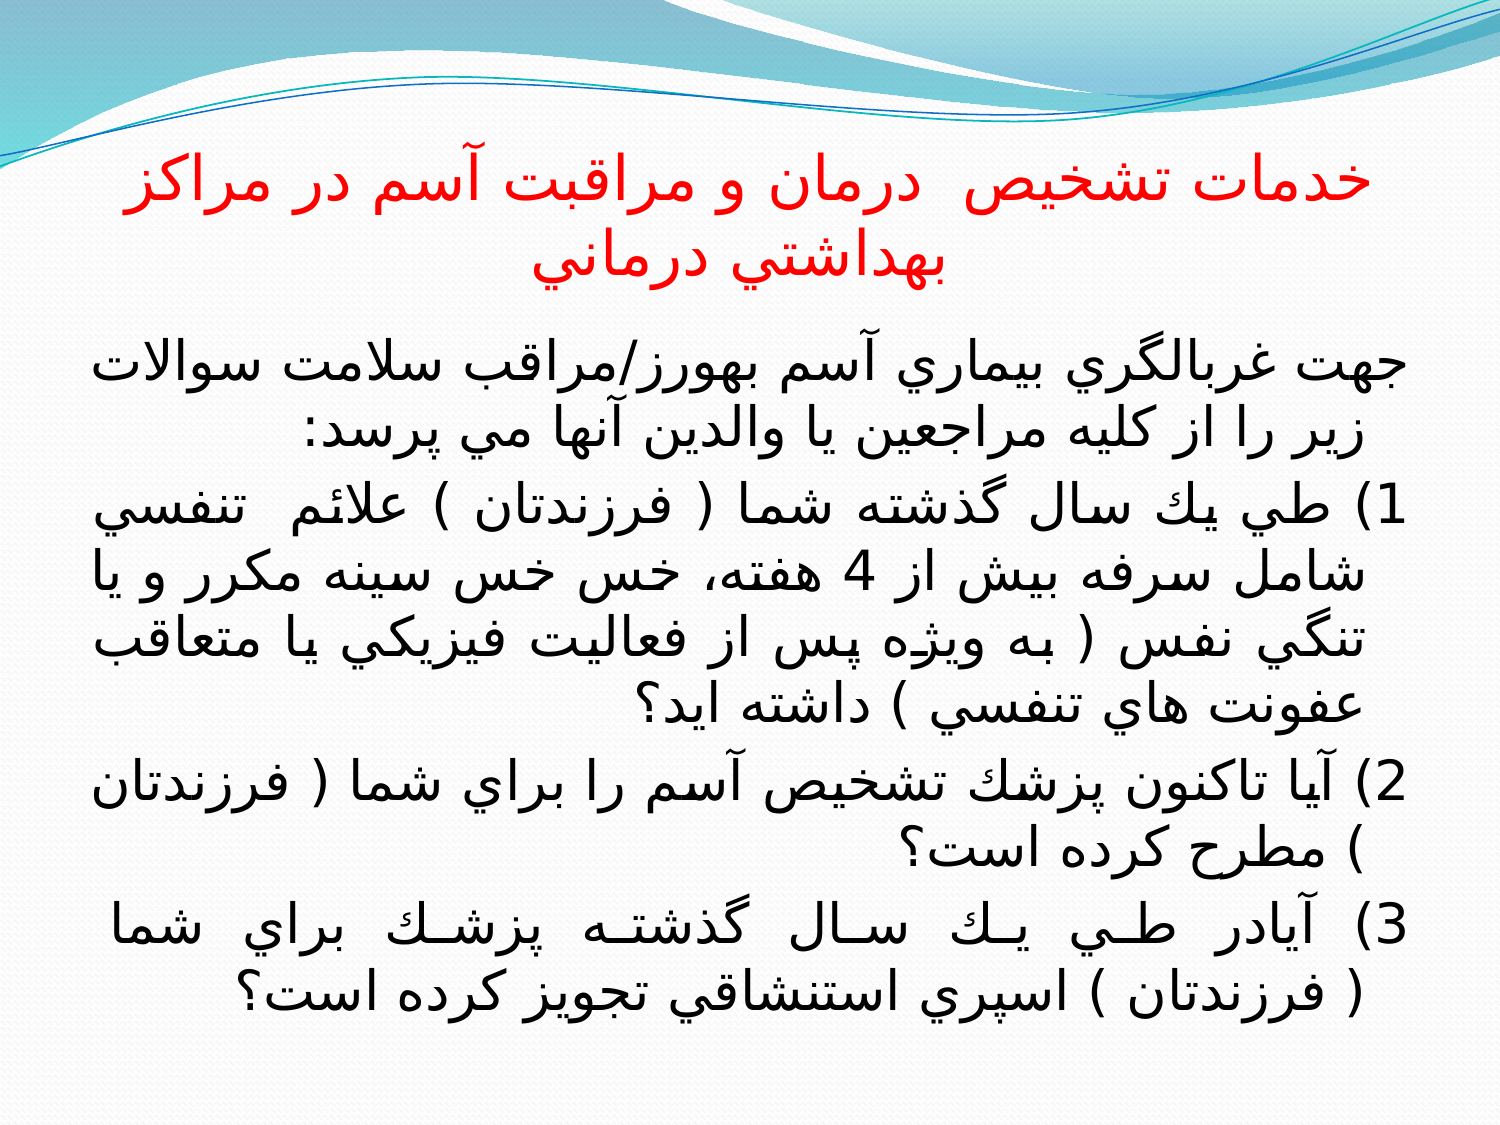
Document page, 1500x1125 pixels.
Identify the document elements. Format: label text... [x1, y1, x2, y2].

title خدمات تشخيص درمان و مراقبت آسم در مراكز بهداشتي درماني [76, 115, 1424, 303]
list جهت غربالگري بيماري آسم بهورز/مراقب سلامت سوالات زير را از كليه مراجعين يا والدين آنها مي پرسد: 1) طي يك سال گذشته شما ( فرزندتان ) علائم تنفسي شامل سرفه بيش از 4 هفته، خس خس سينه مكرر و يا تنگي نفس ( به ويژه پس از فعاليت فيزيكي يا متعاقب عفونت هاي تنفسي ) داشته ايد؟ 2) آيا تاكنون پزشك تشخيص آسم را براي شما ( فرزندتان ) مطرح كرده است؟ 3) آيادر طي يك سال گذشته پزشك براي شما ( فرزندتان ) اسپري استنشاقي تجويز كرده است؟ [75, 317, 1425, 1038]
